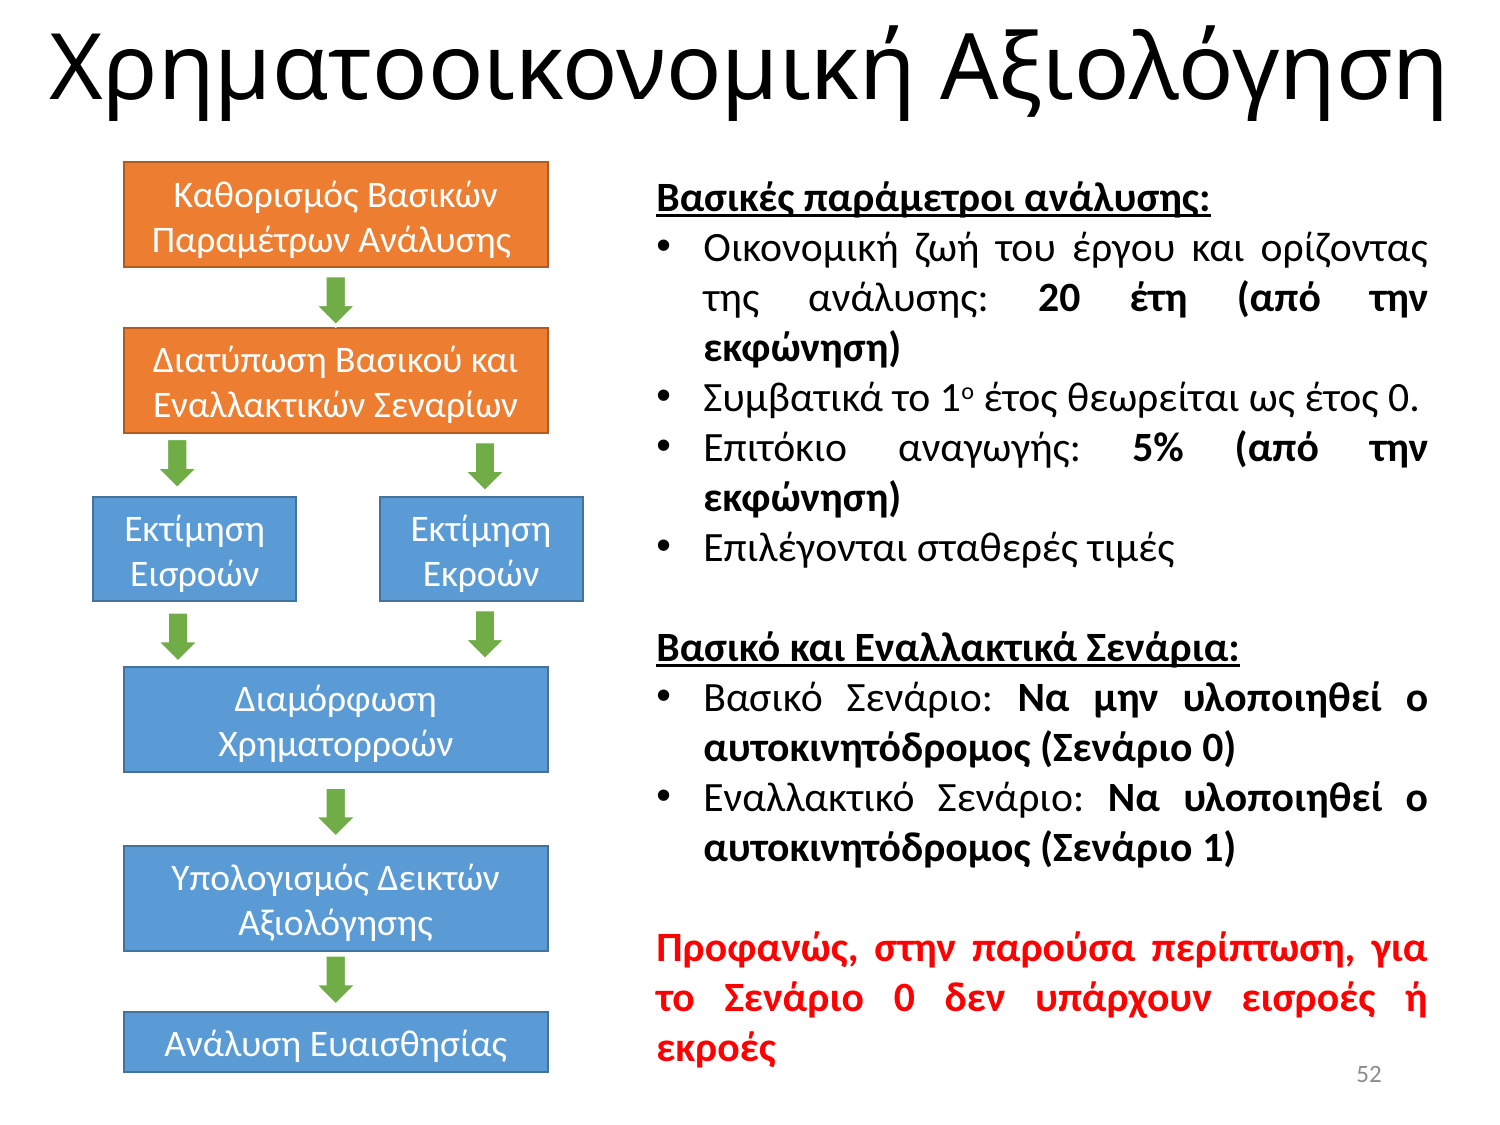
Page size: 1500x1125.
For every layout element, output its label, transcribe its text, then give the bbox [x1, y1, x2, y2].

title Χρηματοοικονομική Αξιολόγηση [0, 0, 1500, 141]
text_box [93, 162, 583, 1073]
text_box Βασικές παράμετροι ανάλυσης: Οικονομική ζωή του έργου και ορίζοντας της ανάλυσης: 20 έτη (από την εκφώνηση) Συμβατικά το 1ο έτος θεωρείται ως έτος 0. Επιτόκιο αναγωγής: 5% (από την εκφώνηση) Επιλέγονται σταθερές τιμές Βασικό και Εναλλακτικά Σενάρια: Βασικό Σενάριο: Να μην υλοποιηθεί ο αυτοκινητόδρομος (Σενάριο 0) Εναλλακτικό Σενάριο: Να υλοποιηθεί ο αυτοκινητόδρομος (Σενάριο 1) Προφανώς, στην παρούσα περίπτωση, για το Σενάριο 0 δεν υπάρχουν εισροές ή εκροές [641, 162, 1444, 1125]
